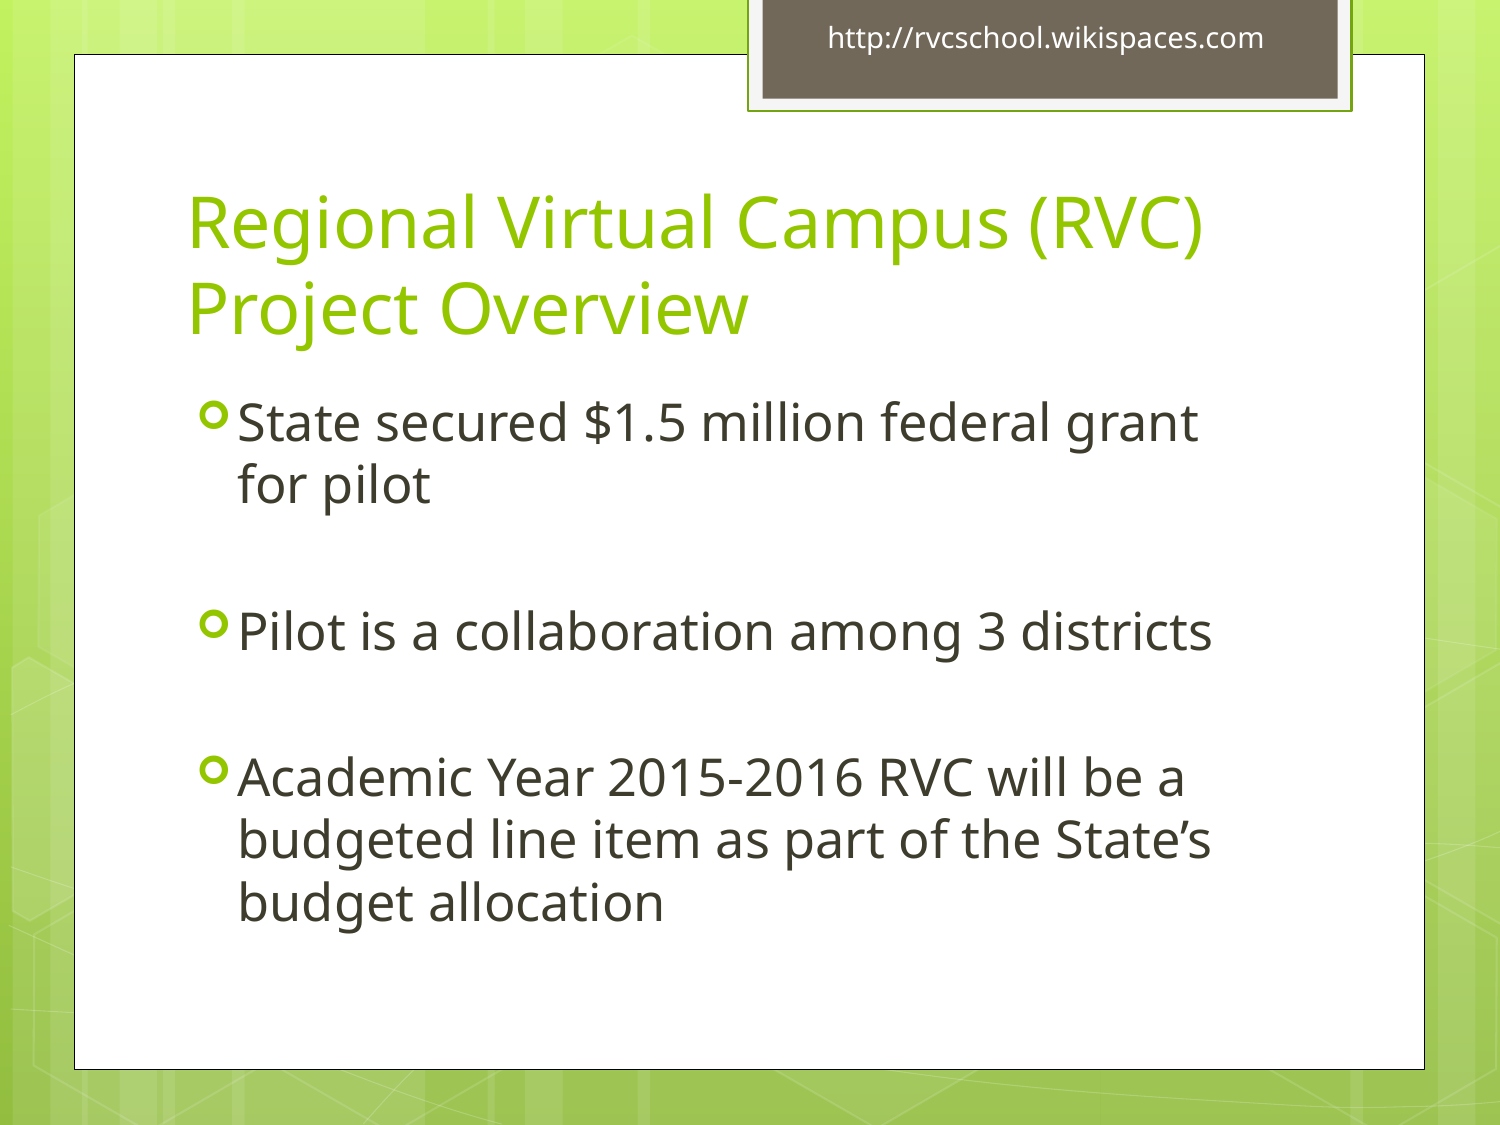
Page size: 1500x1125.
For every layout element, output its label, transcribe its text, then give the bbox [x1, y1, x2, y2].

list State secured $1.5 million federal grant for pilot Pilot is a collaboration among 3 districts Academic Year 2015-2016 RVC will be a budgeted line item as part of the State’s budget allocation [171, 381, 1283, 957]
title Regional Virtual Campus (RVC) Project Overview [171, 168, 1324, 357]
text_box http://rvcschool.wikispaces.com [812, 12, 1280, 63]
